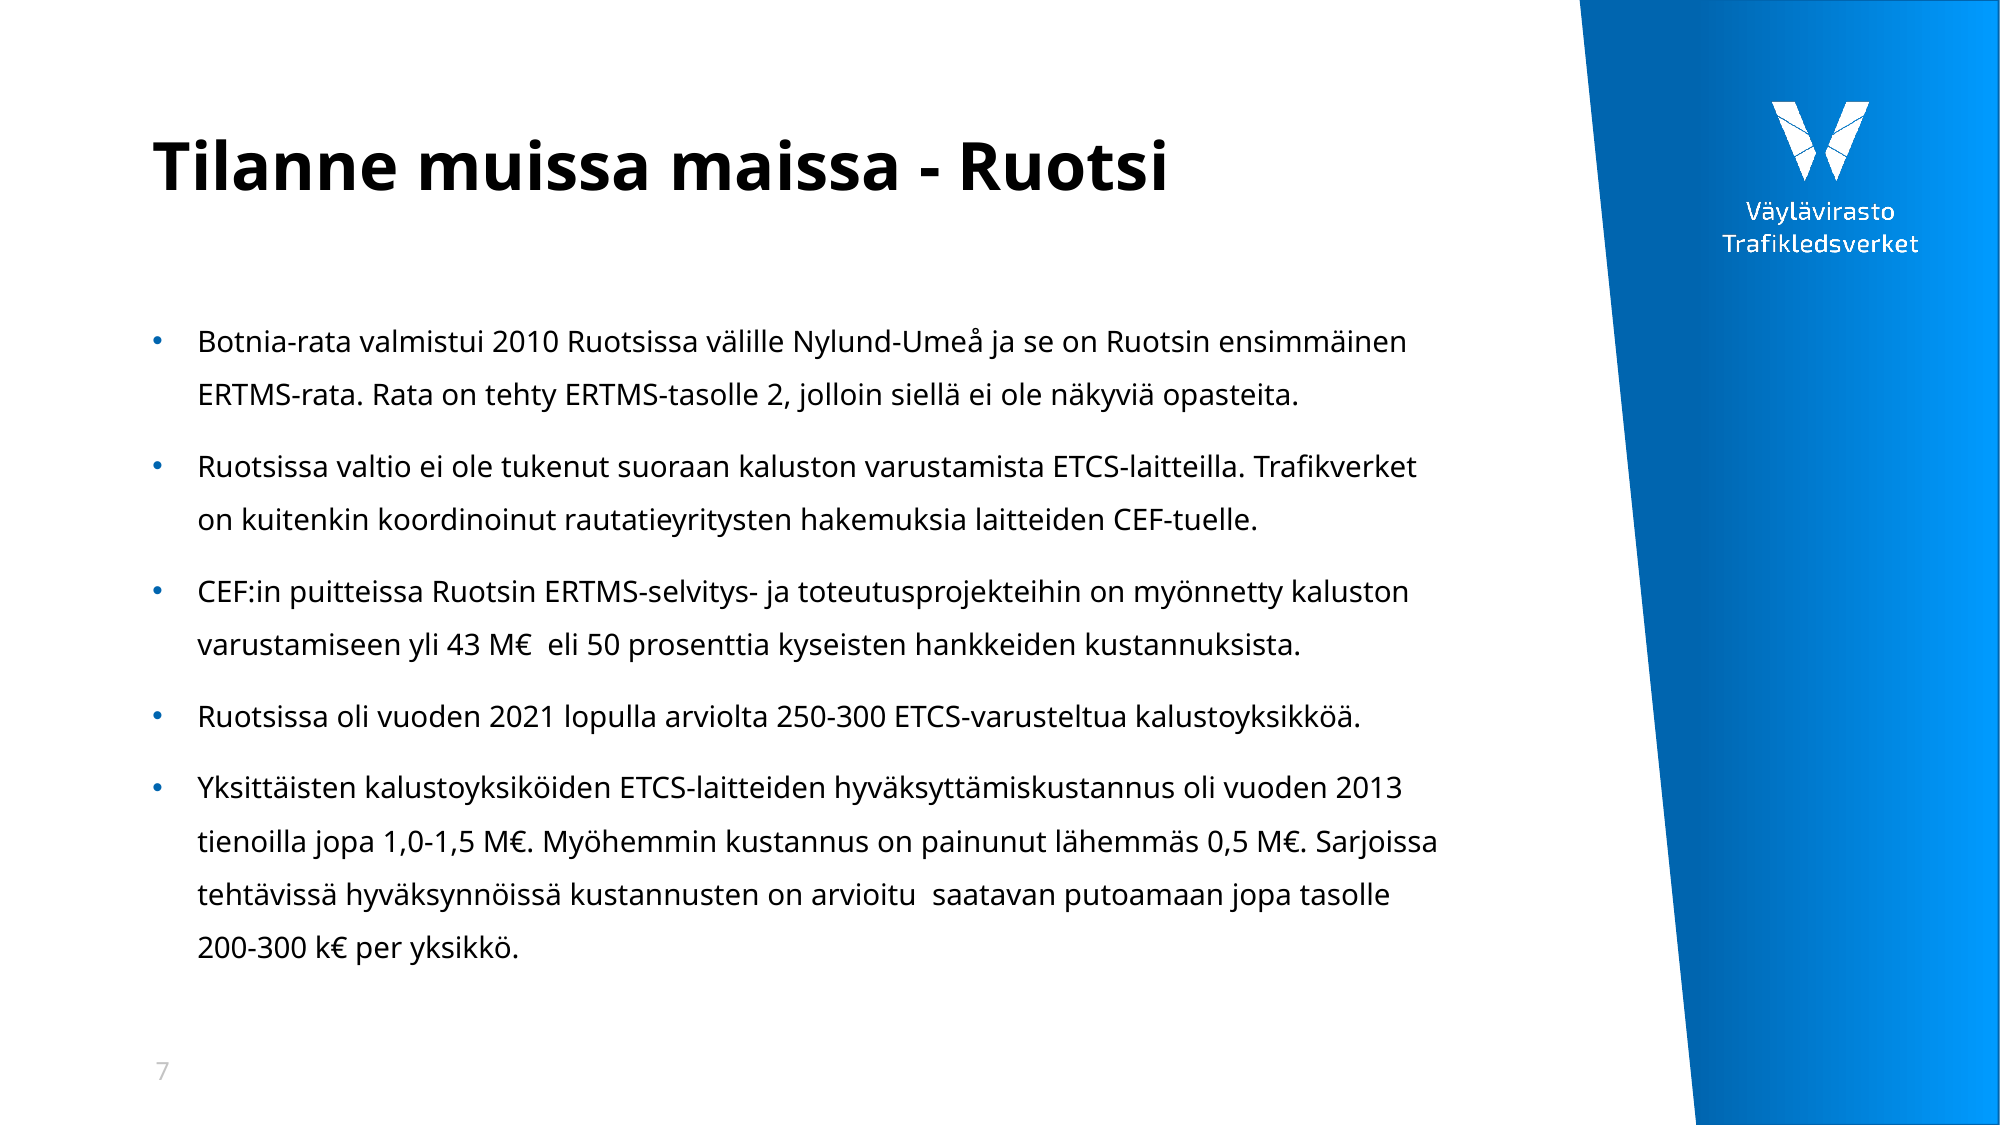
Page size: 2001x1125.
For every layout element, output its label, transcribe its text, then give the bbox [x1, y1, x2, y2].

picture [1669, 47, 1971, 306]
slide_number 7 [140, 1042, 233, 1103]
list Botnia-rata valmistui 2010 Ruotsissa välille Nylund-Umeå ja se on Ruotsin ensimmäinen ERTMS-rata. Rata on tehty ERTMS-tasolle 2, jolloin siellä ei ole näkyviä opasteita. Ruotsissa valtio ei ole tukenut suoraan kaluston varustamista ETCS-laitteilla. Trafikverket on kuitenkin koordinoinut rautatieyritysten hakemuksia laitteiden CEF-tuelle. CEF:in puitteissa Ruotsin ERTMS-selvitys- ja toteutusprojekteihin on myönnetty kaluston varustamiseen yli 43 M€ eli 50 prosenttia kyseisten hankkeiden kustannuksista. Ruotsissa oli vuoden 2021 lopulla arviolta 250-300 ETCS-varusteltua kalustoyksikköä. Yksittäisten kalustoyksiköiden ETCS-laitteiden hyväksyttämiskustannus oli vuoden 2013 tienoilla jopa 1,0-1,5 M€. Myöhemmin kustannus on painunut lähemmäs 0,5 M€. Sarjoissa tehtävissä hyväksynnöissä kustannusten on arvioitu saatavan putoamaan jopa tasolle 200-300 k€ per yksikkö. [137, 297, 1455, 980]
title Tilanne muissa maissa - Ruotsi [137, 59, 1455, 278]
